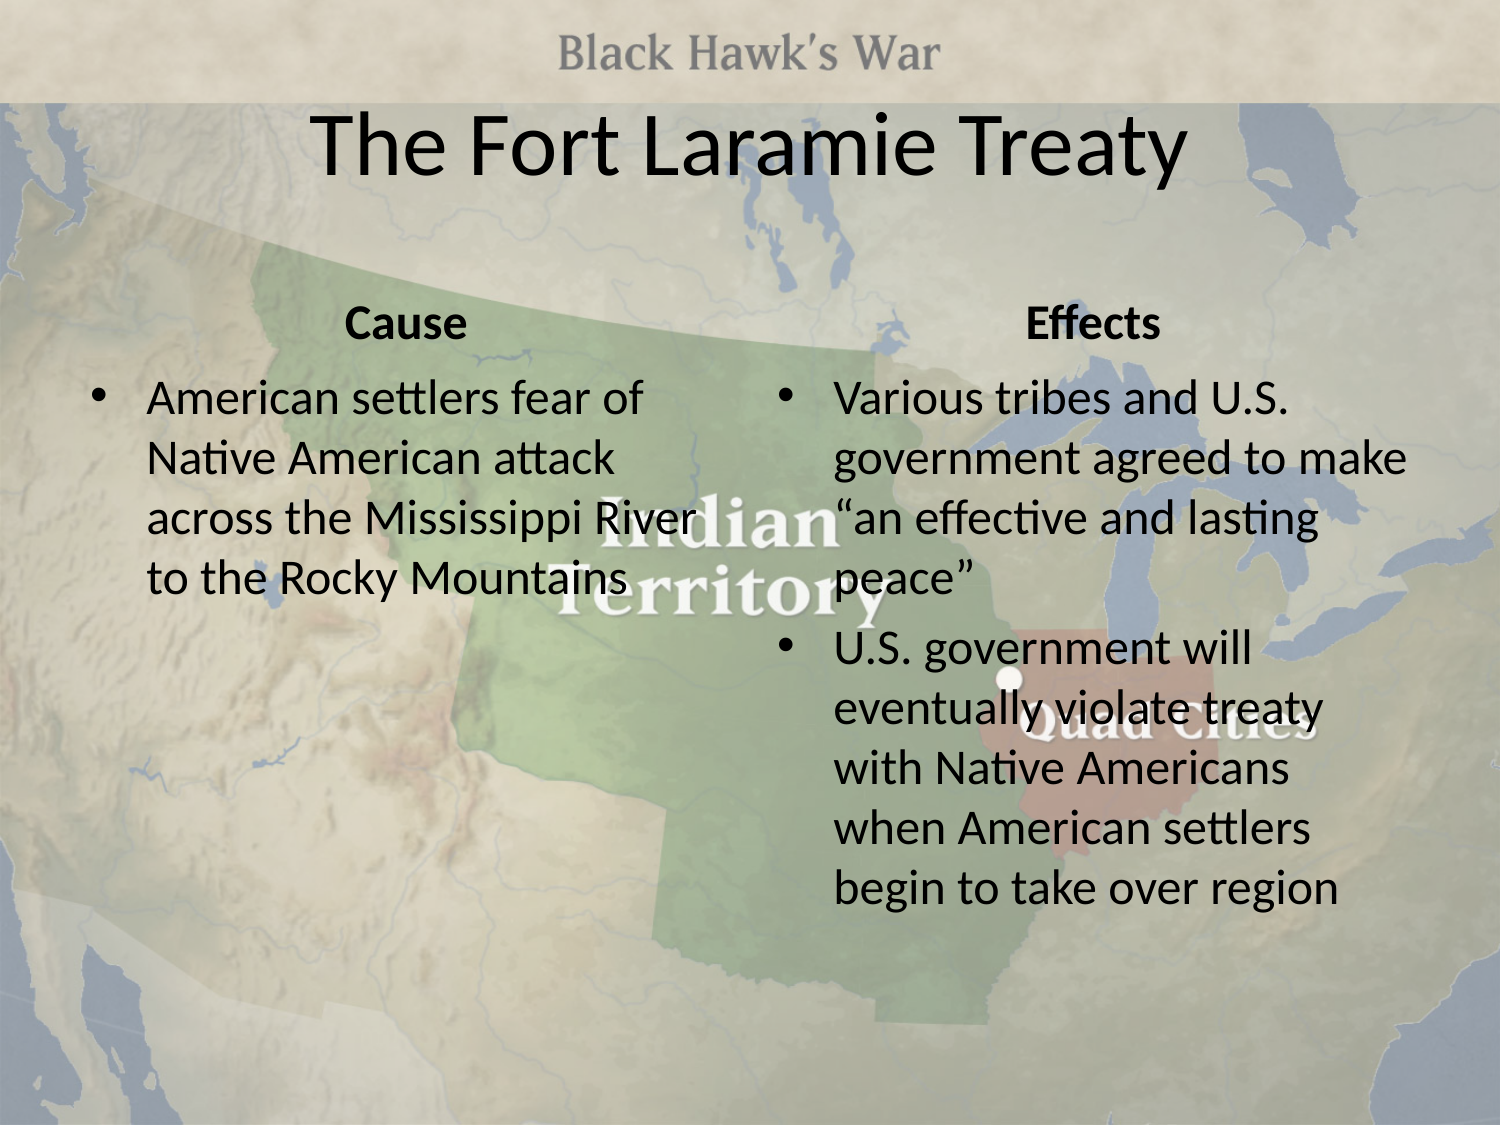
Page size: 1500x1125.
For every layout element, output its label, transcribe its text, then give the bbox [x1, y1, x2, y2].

list American settlers fear of Native American attack across the Mississippi River to the Rocky Mountains [75, 356, 738, 1005]
list Various tribes and U.S. government agreed to make “an effective and lasting peace” U.S. government will eventually violate treaty with Native Americans when American settlers begin to take over region [761, 356, 1425, 1005]
list Cause [75, 251, 738, 356]
title The Fort Laramie Treaty [75, 45, 1425, 233]
list Effects [761, 251, 1425, 356]
